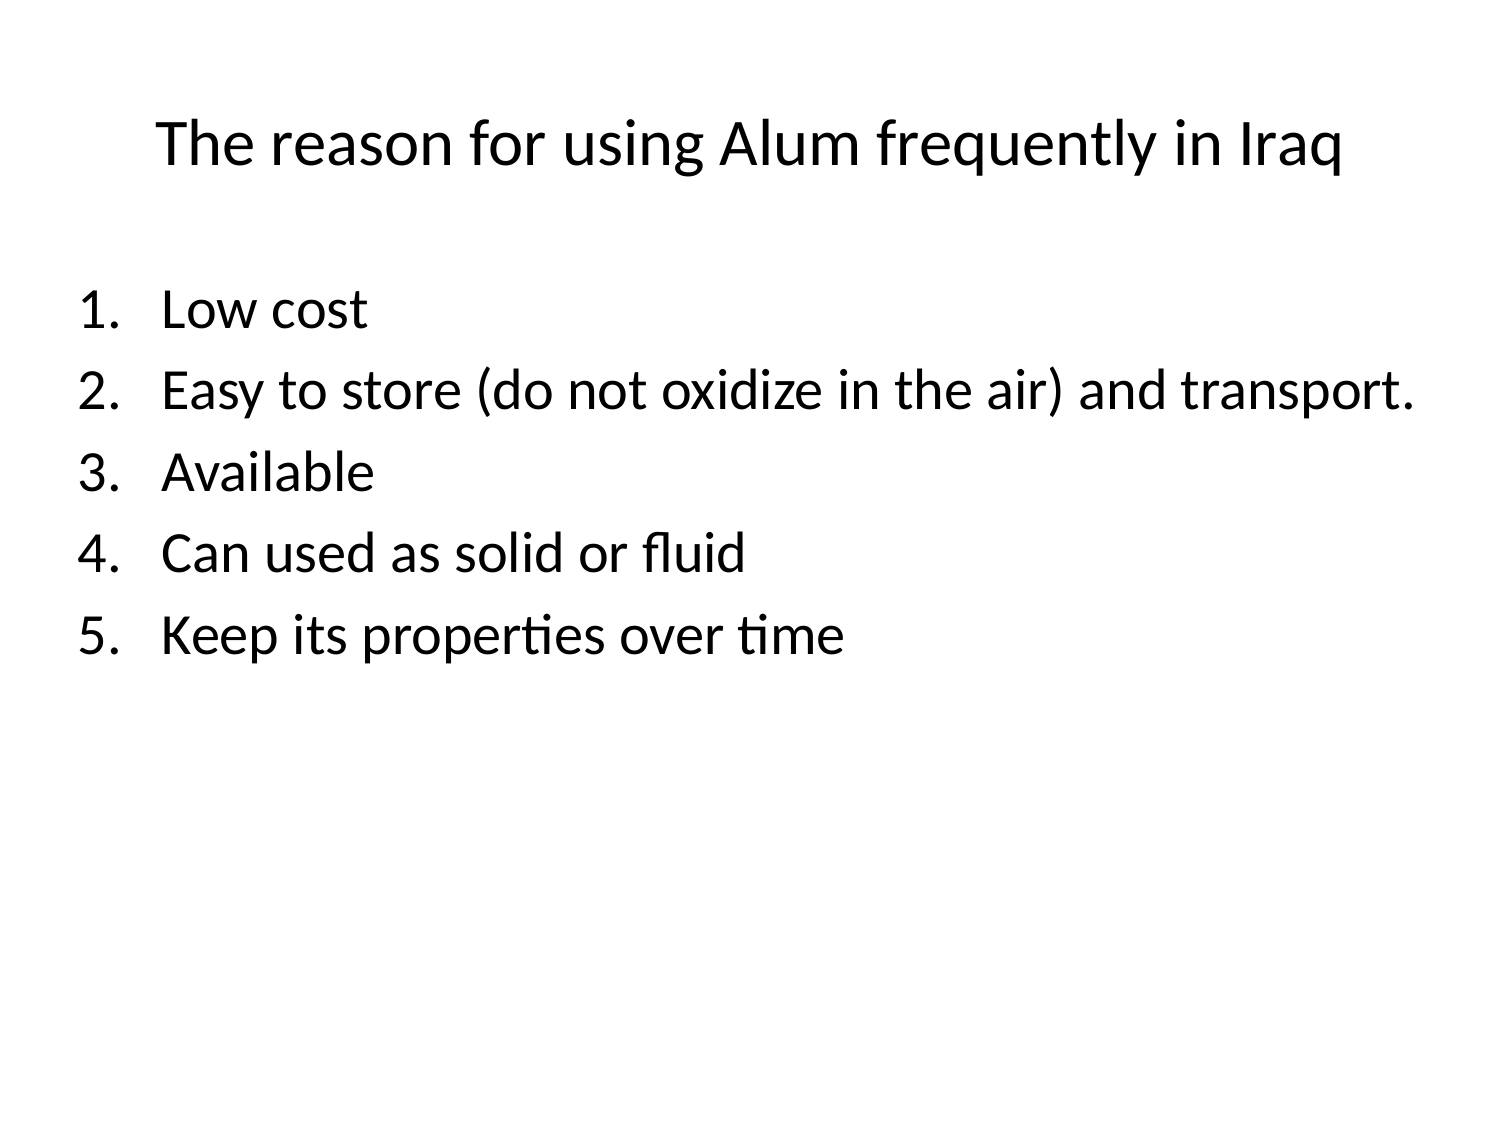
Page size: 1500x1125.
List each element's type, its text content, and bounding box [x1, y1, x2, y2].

title The reason for using Alum frequently in Iraq [75, 45, 1425, 233]
list Low cost Easy to store (do not oxidize in the air) and transport. Available Can used as solid or fluid Keep its properties over time [62, 262, 1450, 1005]
